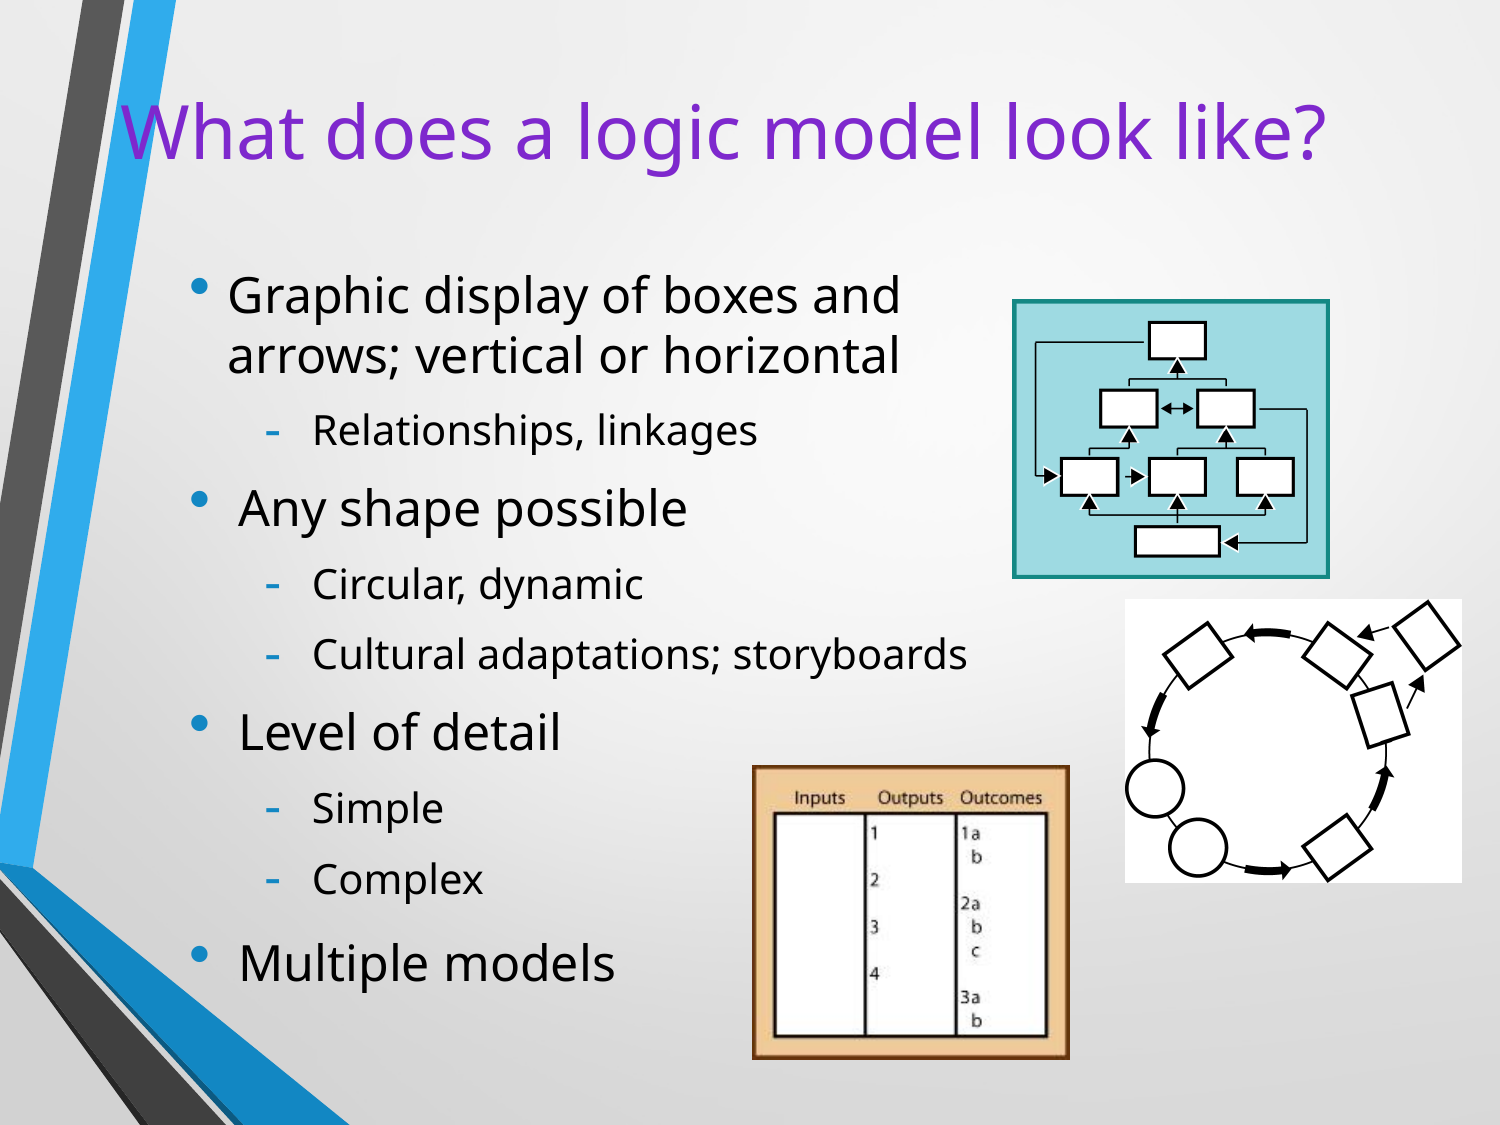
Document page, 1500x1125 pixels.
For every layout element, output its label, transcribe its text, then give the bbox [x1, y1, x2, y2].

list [1012, 299, 1330, 579]
picture [1124, 599, 1463, 884]
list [752, 765, 1070, 1060]
title What does a logic model look like? [112, 22, 1388, 217]
list Graphic display of boxes and arrows; vertical or horizontal Relationships, linkages Any shape possible Circular, dynamic Cultural adaptations; storyboards Level of detail Simple Complex Multiple models [174, 205, 1000, 1049]
